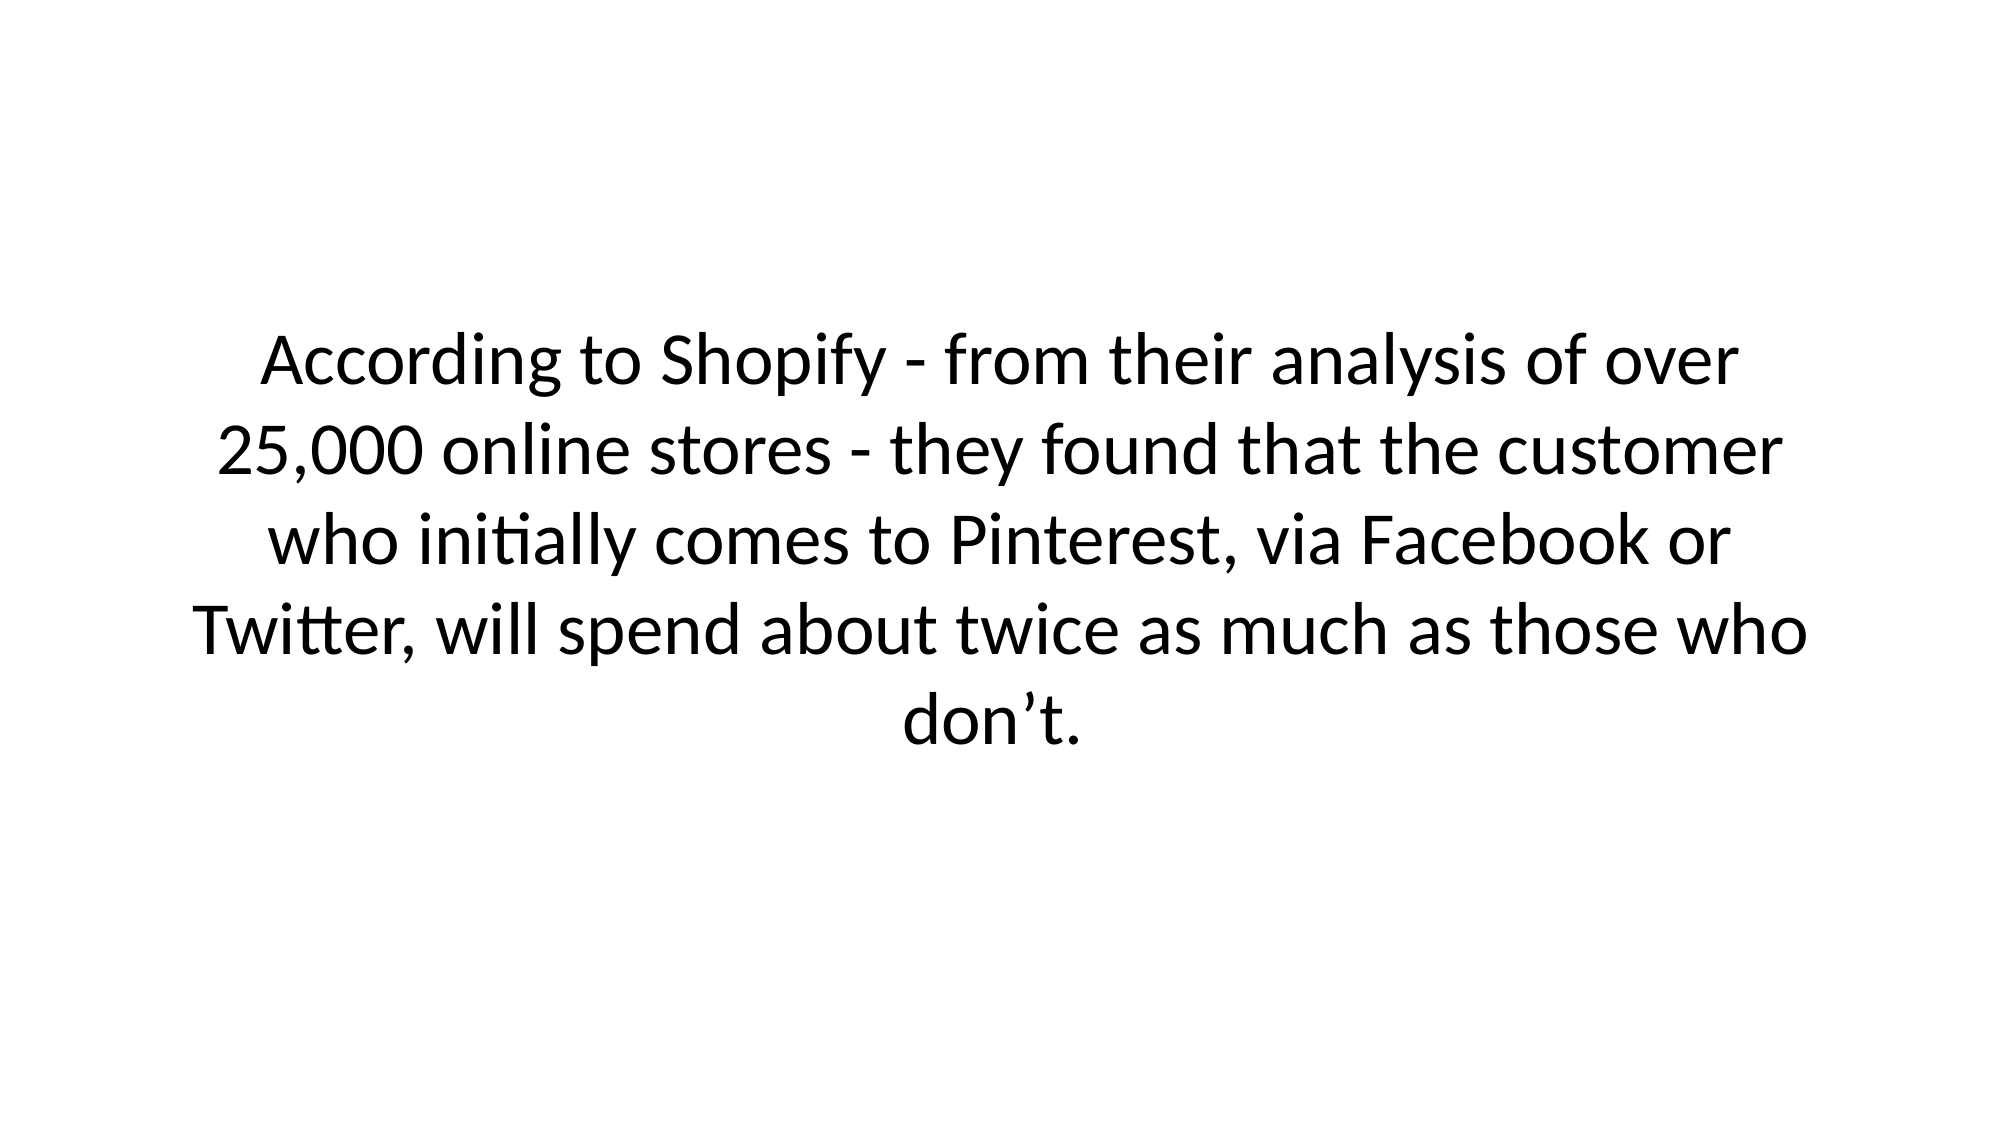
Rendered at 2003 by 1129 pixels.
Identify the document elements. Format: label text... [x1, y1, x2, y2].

title According to Shopify - from their analysis of over 25,000 online stores - they found that the customer who initially comes to Pinterest, via Facebook or Twitter, will spend about twice as much as those who don’t. [150, 287, 1853, 782]
